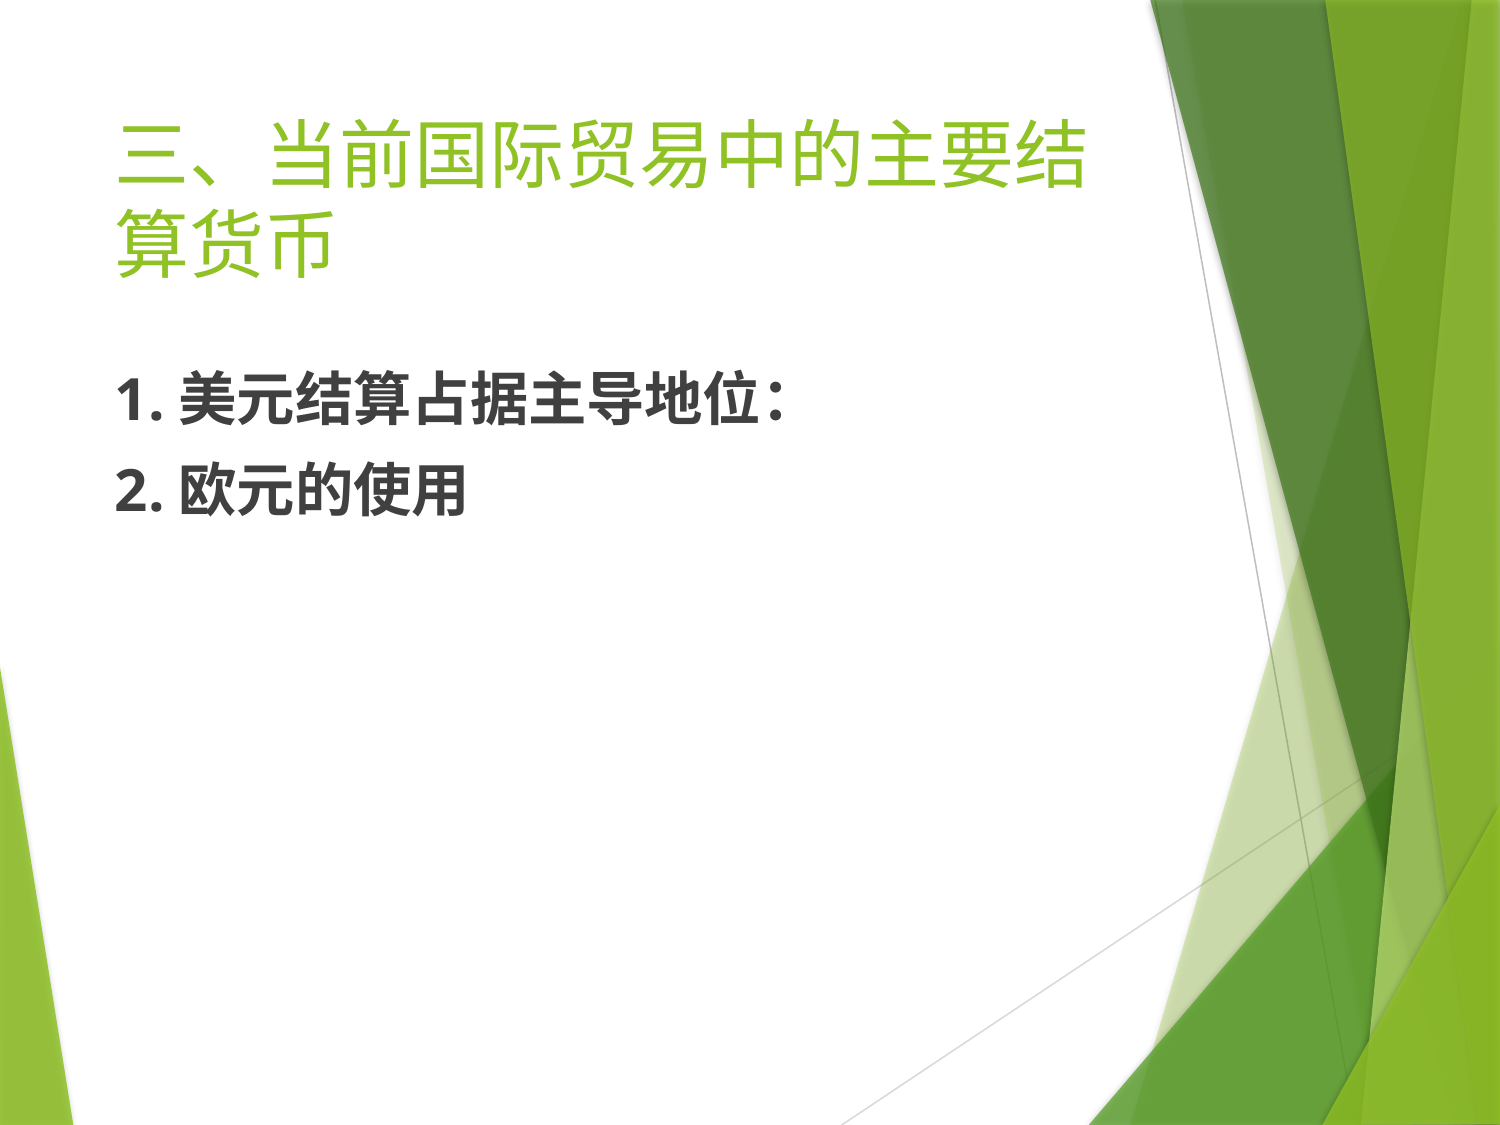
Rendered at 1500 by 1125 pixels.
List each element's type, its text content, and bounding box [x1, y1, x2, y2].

title 三、当前国际贸易中的主要结算货币 [99, 99, 1142, 317]
list 1.美元结算占据主导地位： 2.欧元的使用 [99, 354, 1142, 992]
